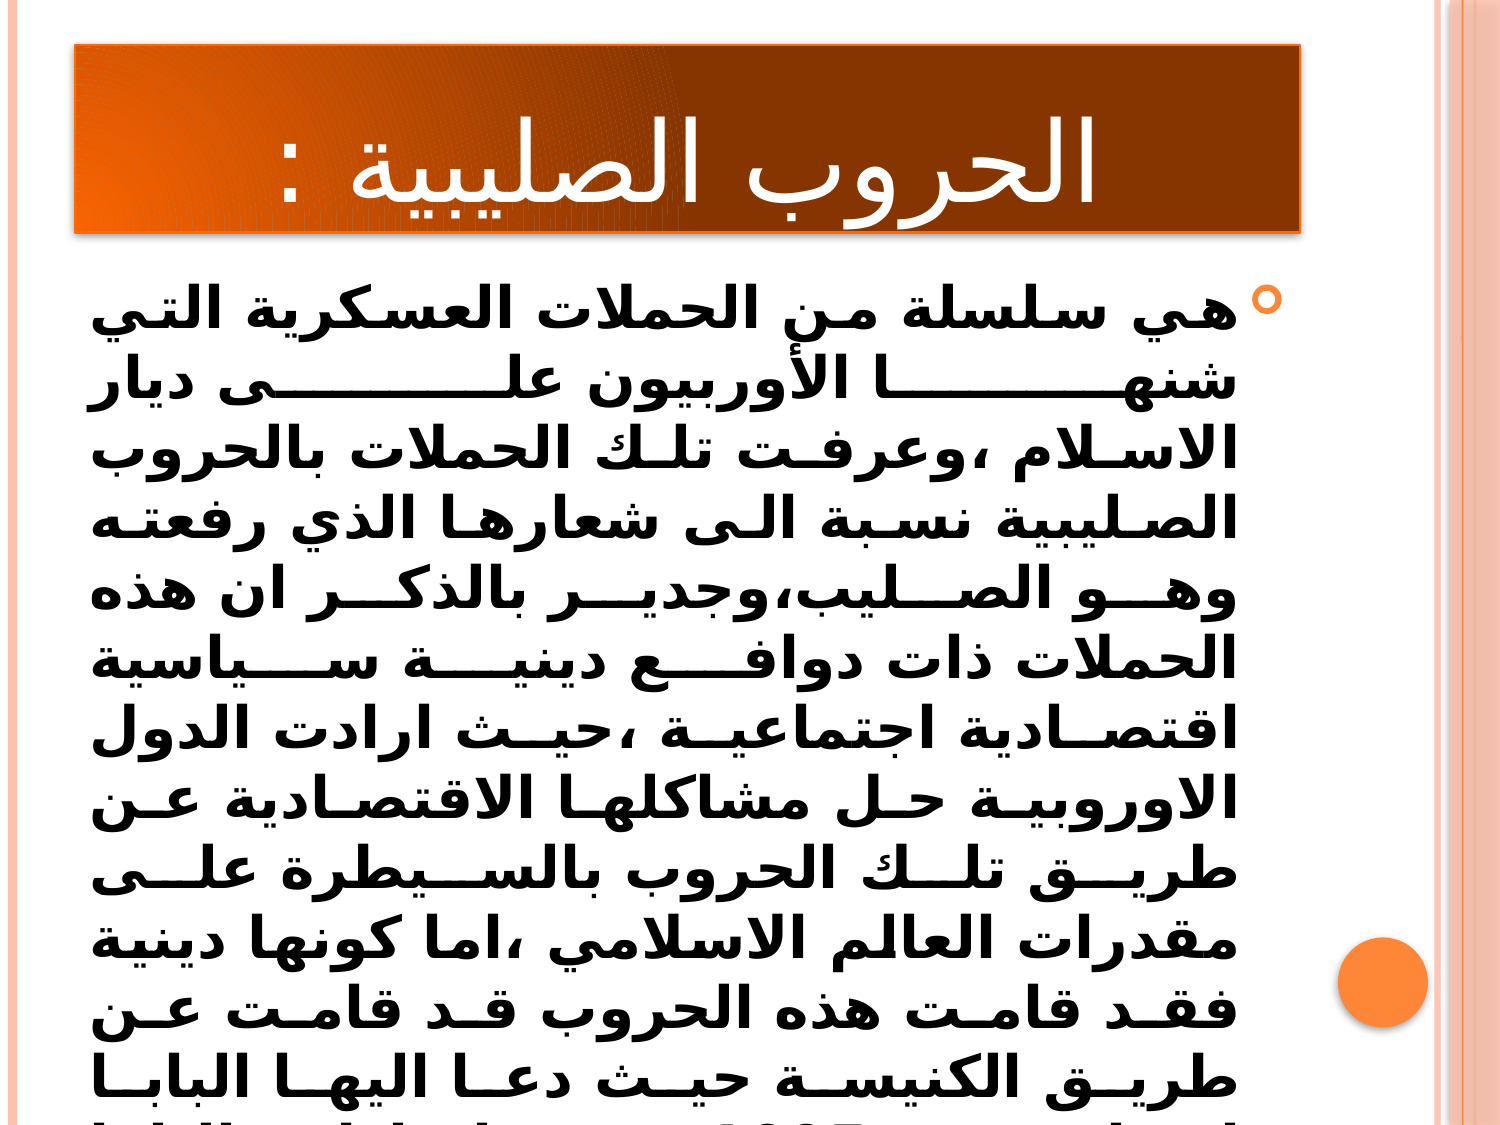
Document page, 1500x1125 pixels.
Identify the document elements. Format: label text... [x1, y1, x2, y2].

list هي سلسلة من الحملات العسكرية التي شنها الأوربيون على ديار الاسلام ،وعرفت تلك الحملات بالحروب الصليبية نسبة الى شعارها الذي رفعته وهو الصليب،وجدير بالذكر ان هذه الحملات ذات دوافع دينية سياسية اقتصادية اجتماعية ،حيث ارادت الدول الاوروبية حل مشاكلها الاقتصادية عن طريق تلك الحروب بالسيطرة على مقدرات العالم الاسلامي ،اما كونها دينية فقد قامت هذه الحروب قد قامت عن طريق الكنيسة حيث دعا اليها البابا اوربان سنة 1095م عندما خاطب البابا جموع من الغوغاء والاوباش في مدن بلاشنتيا وكليرمنت بالقول:“تقلدوا سيوفكم وتقدموا الى الامام والله معكم“واعطى البابا صكوك الغفران لكل من يحمل السيف ويشارك في قتل المسلمين في هذه الحروب الصليبية. [75, 262, 1300, 1062]
title الحروب الصليبية : [74, 44, 1301, 234]
